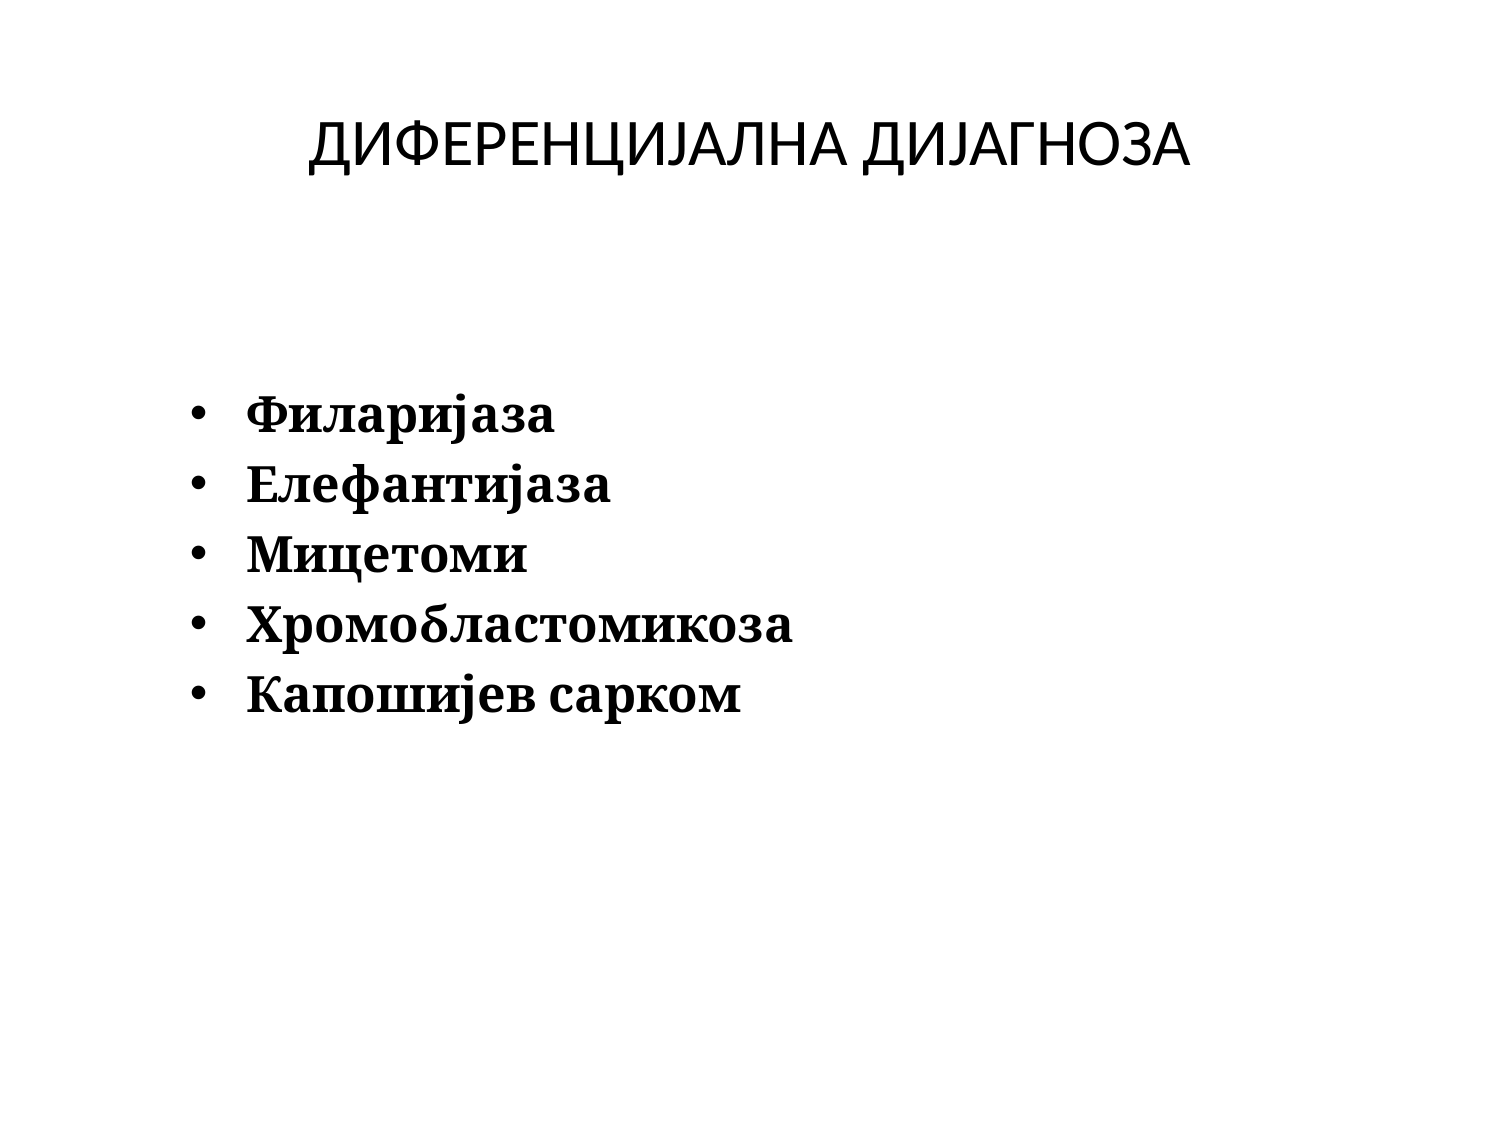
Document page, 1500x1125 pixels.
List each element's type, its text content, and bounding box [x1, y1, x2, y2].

list Филаријаза Елефантијаза Мицетоми Хромобластомикоза Капошијев сарком [174, 375, 1413, 1038]
title ДИФЕРЕНЦИЈАЛНА ДИЈАГНОЗА [75, 45, 1425, 233]
